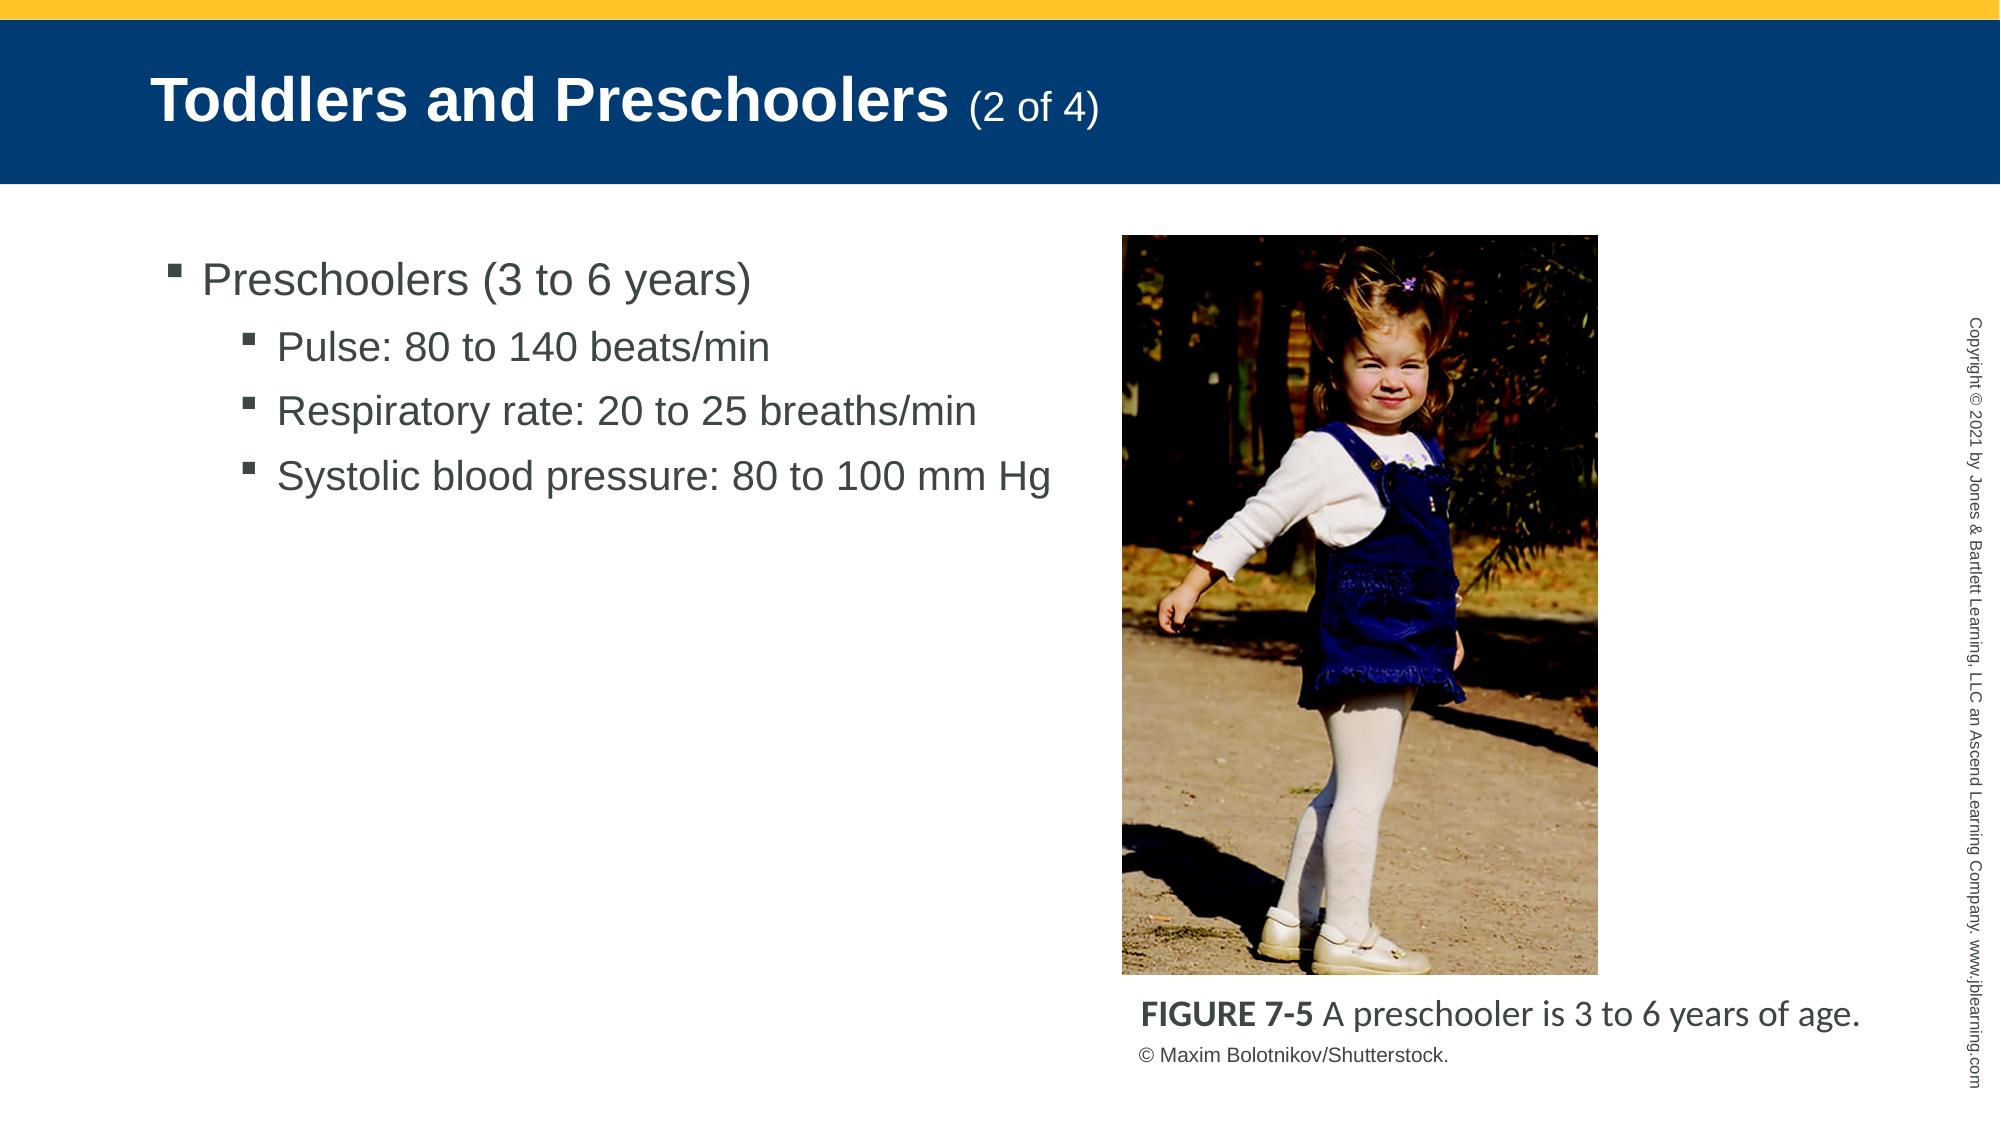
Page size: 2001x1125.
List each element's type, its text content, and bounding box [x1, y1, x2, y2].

list Preschoolers (3 to 6 years) Pulse: 80 to 140 beats/min Respiratory rate: 20 to 25 breaths/min Systolic blood pressure: 80 to 100 mm Hg [149, 242, 1100, 1030]
text_box FIGURE 7-5 A preschooler is 3 to 6 years of age. [1126, 981, 1877, 1041]
text_box © Maxim Bolotnikov/Shutterstock. [1124, 1034, 1465, 1075]
title Toddlers and Preschoolers (2 of 4) [0, 19, 2000, 185]
picture [1122, 235, 1598, 975]
